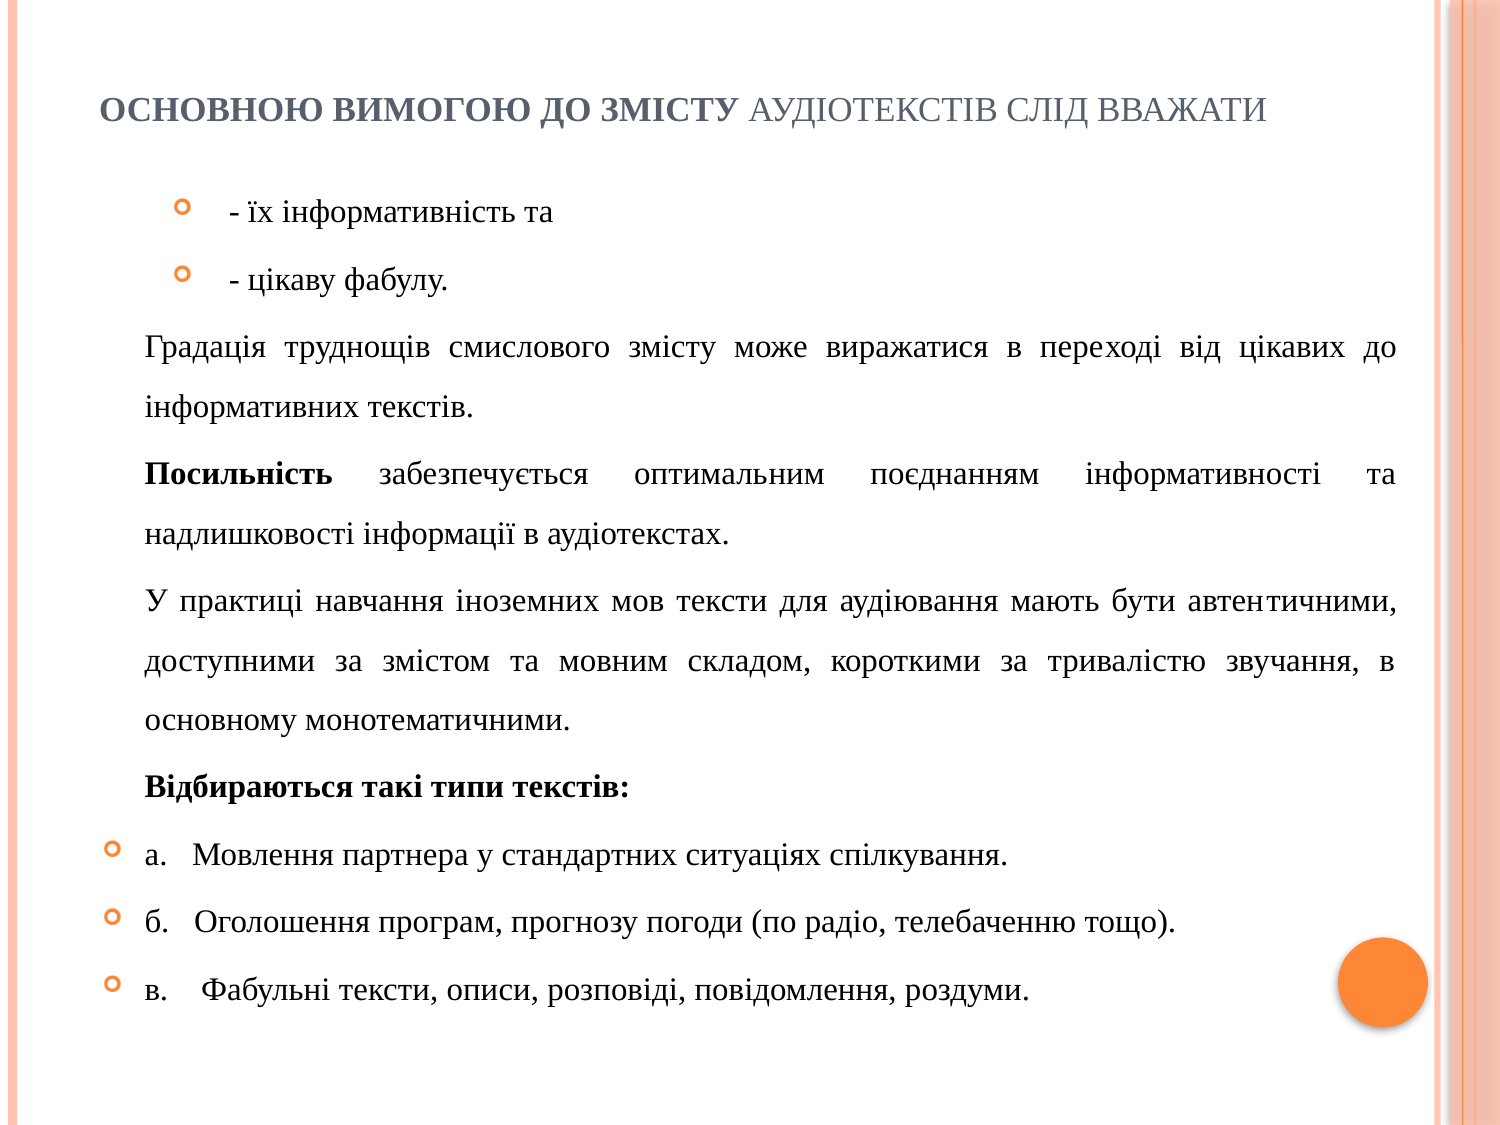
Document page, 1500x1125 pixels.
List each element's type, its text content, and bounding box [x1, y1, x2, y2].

title Основною вимогою до змісту аудіотекстів слід вважати [75, 45, 1300, 175]
list - їх інформативність та - цікаву фабулу. Градація труднощів смислового змісту може виражатися в пере­ході від цікавих до інформативних текстів. Посильність забезпечується оптималь­ним поєднанням інформативності та надлишковості інформації в аудіотекстах. У практиці навчання іноземних мов тексти для аудіювання мають бути автен­тичними, доступними за змістом та мовним складом, короткими за тривалістю звучання, в основному монотематичними. Відбираються такі типи текстів: а. Мовлення партнера у стандартних ситуаціях спілкування. б. Оголошення програм, прогнозу погоди (по радіо, телебаченню тощо). в. Фабульні тексти, описи, розповіді, повідомлення, роздуми. [87, 162, 1413, 1025]
